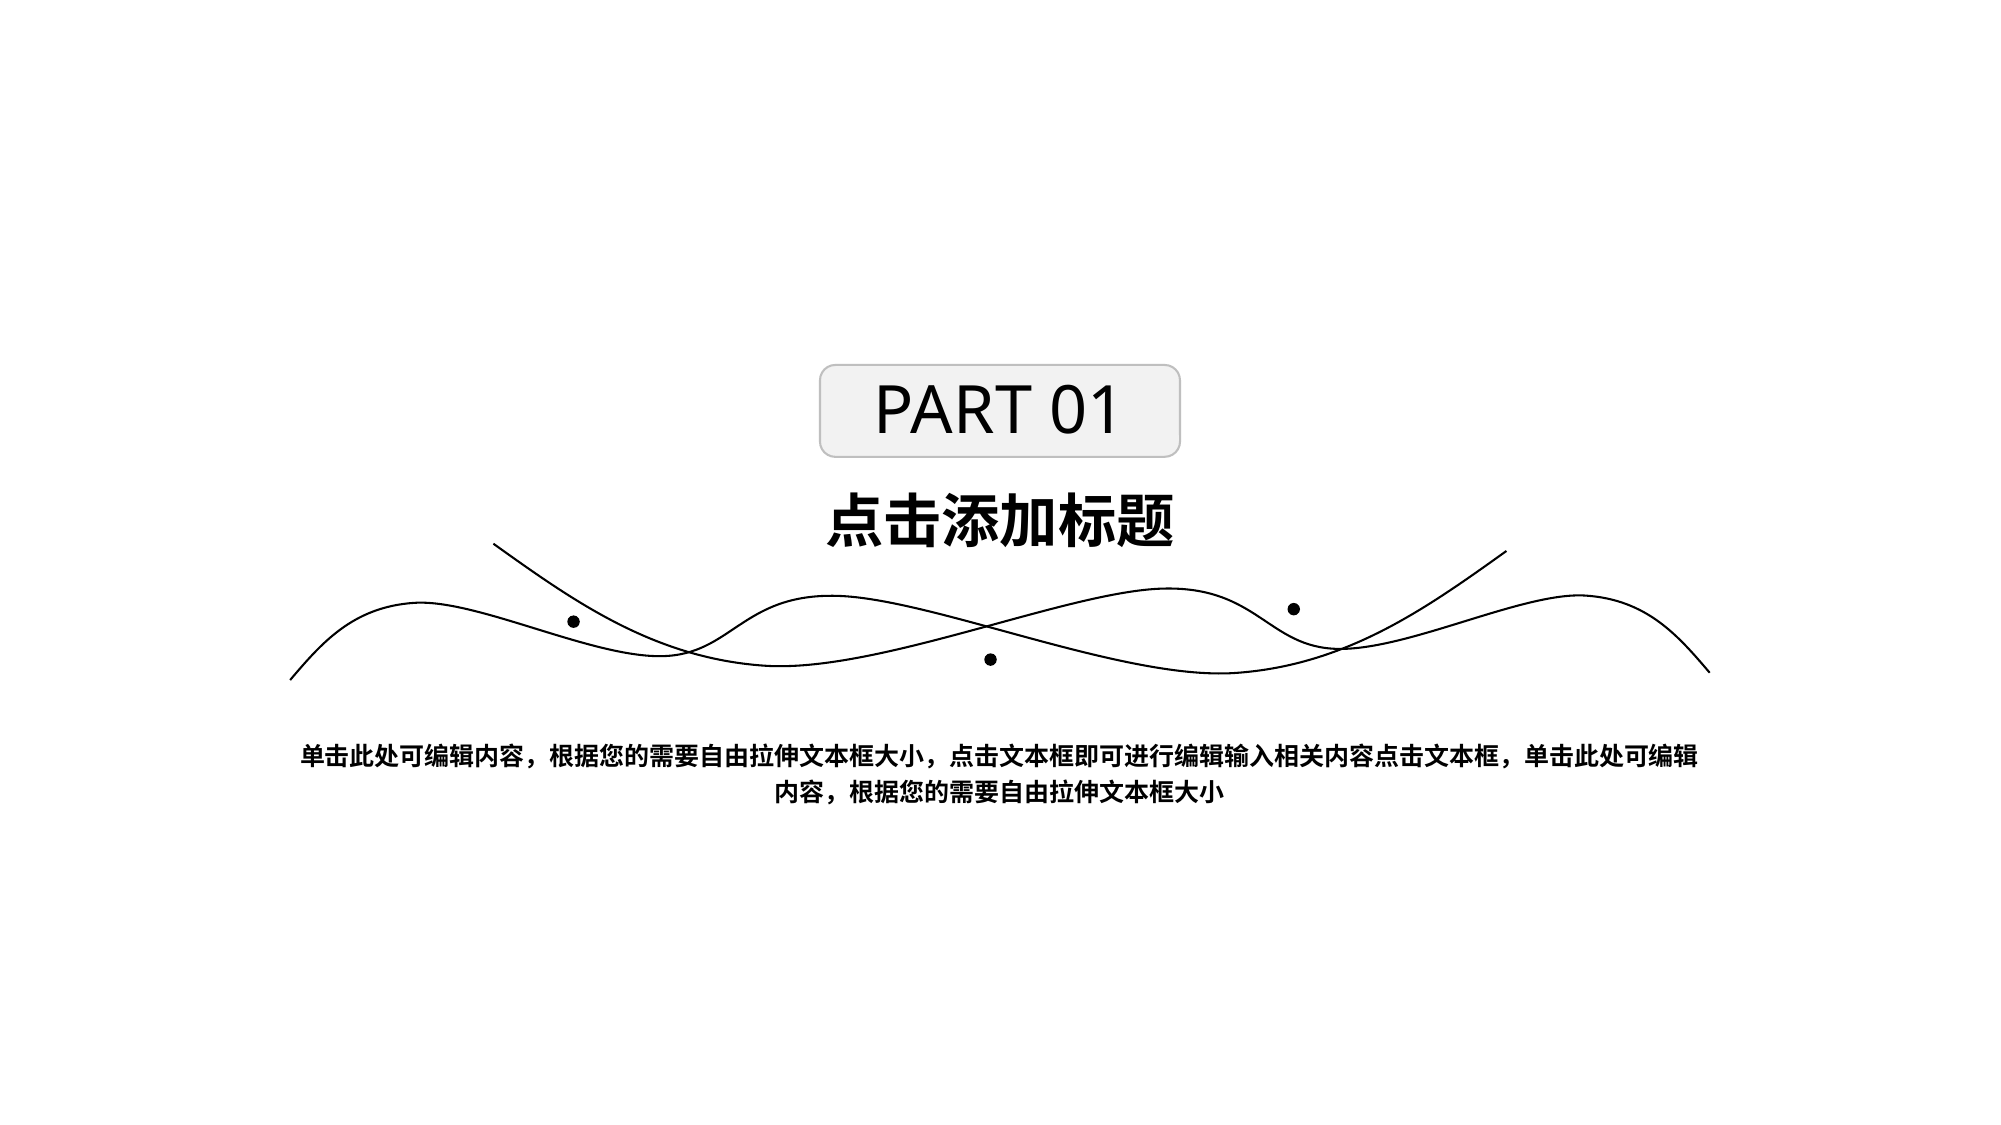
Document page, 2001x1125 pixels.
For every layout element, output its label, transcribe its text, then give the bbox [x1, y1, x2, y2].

text_box 单击此处可编辑内容，根据您的需要自由拉伸文本框大小，点击文本框即可进行编辑输入相关内容点击文本框，单击此处可编辑内容，根据您的需要自由拉伸文本框大小 [283, 727, 1717, 815]
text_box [816, 359, 1184, 457]
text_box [290, 543, 1710, 680]
text_box 点击添加标题 [713, 476, 1287, 543]
